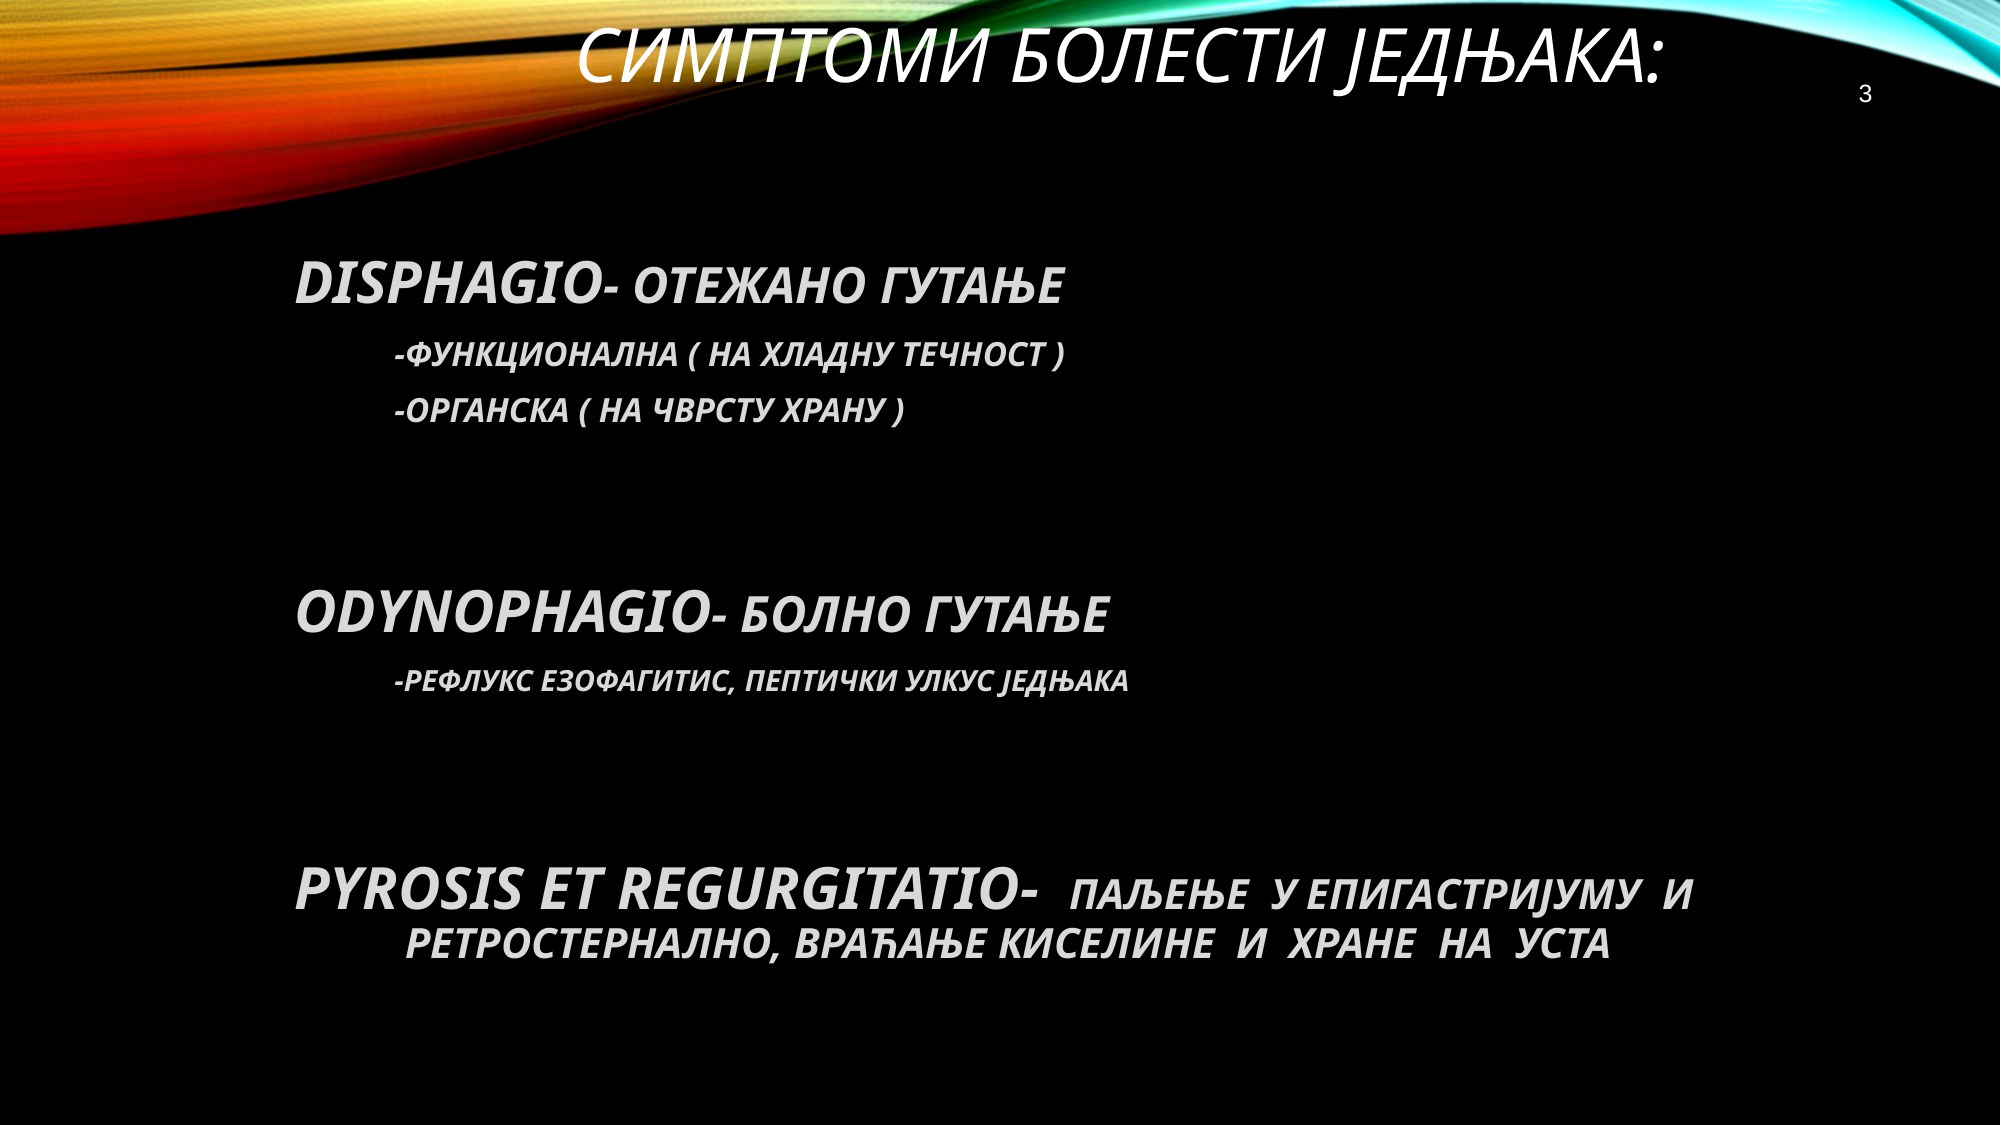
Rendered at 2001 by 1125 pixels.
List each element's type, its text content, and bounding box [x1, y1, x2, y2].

list DISPHAGIO- ОТЕЖАНО ГУТАЊЕ -ФУНКЦИОНАЛНА ( НА ХЛАДНУ ТЕЧНОСТ ) -ОРГАНСКА ( НА ЧВРСТУ ХРАНУ ) ODYNOPHAGIO- БОЛНО ГУТАЊЕ -РЕФЛУКС ЕЗОФАГИТИС, ПЕПТИЧКИ УЛКУС ЈЕДЊАКА PYROSIS ET REGURGITATIO- ПАЉЕЊЕ У ЕПИГАСТРИЈУМУ И РЕТРОСТЕРНАЛНО, ВРАЋАЊЕ КИСЕЛИНЕ И ХРАНЕ НА УСТА [279, 246, 1716, 1125]
picture [0, 0, 2000, 237]
slide_number 3 [1437, 62, 1888, 123]
title Симптоми болести једњака: [285, 0, 1682, 118]
